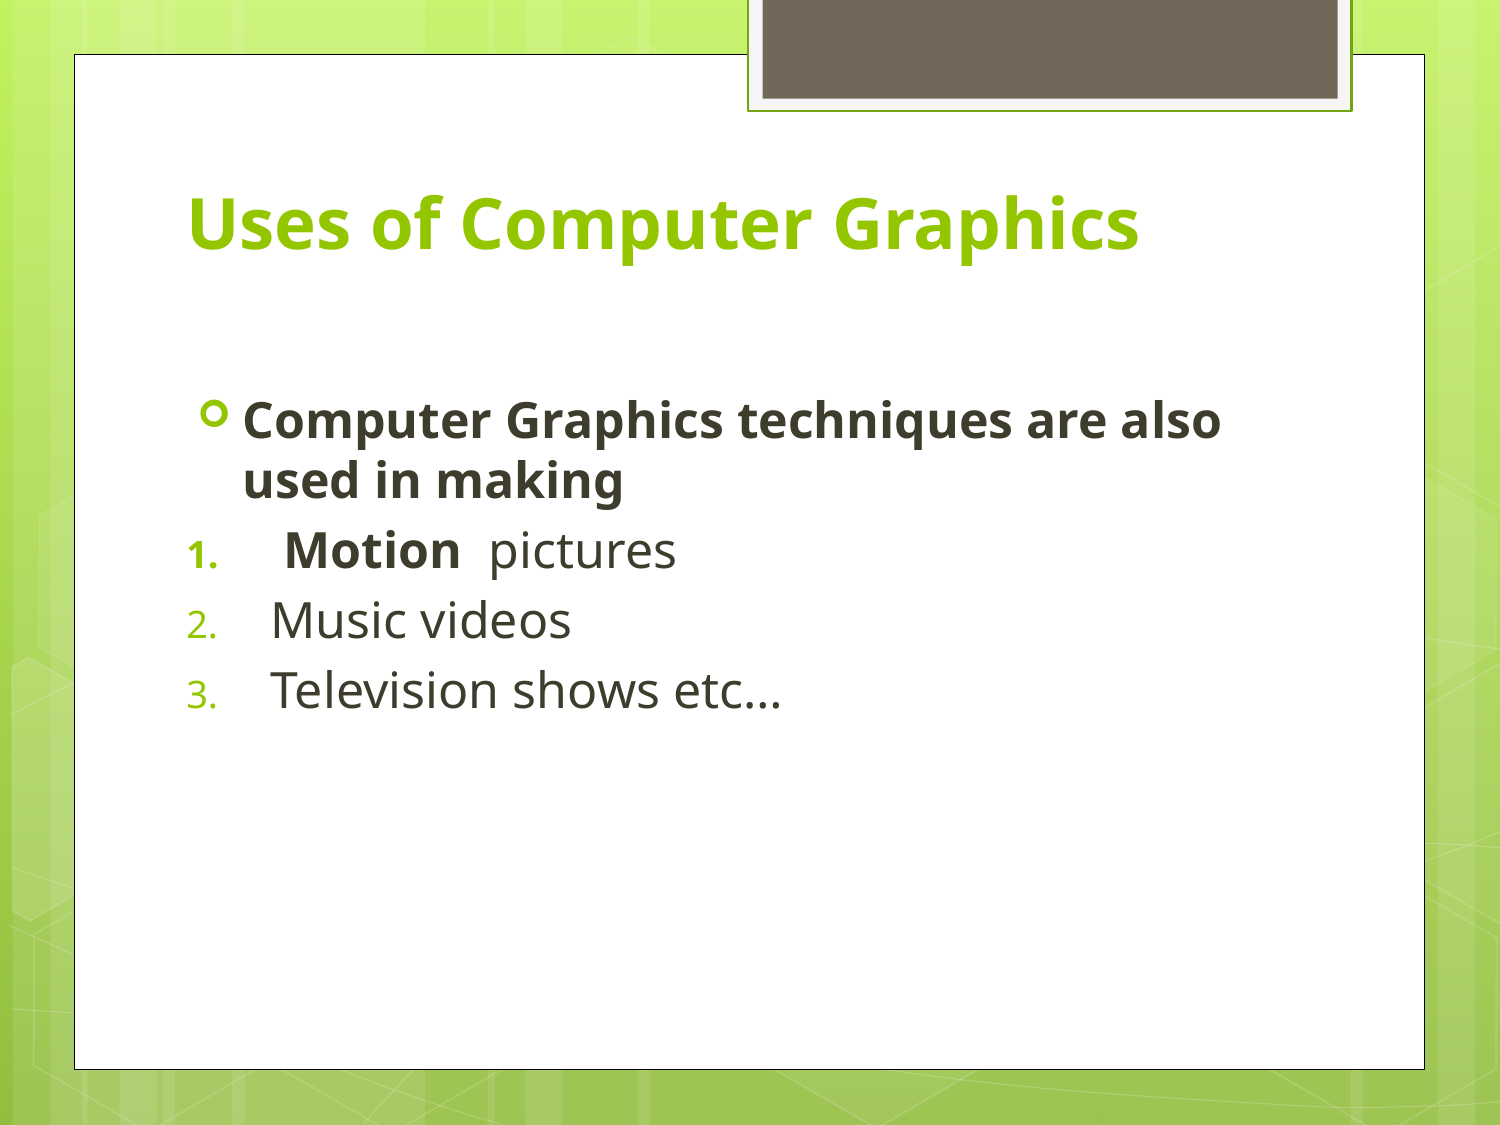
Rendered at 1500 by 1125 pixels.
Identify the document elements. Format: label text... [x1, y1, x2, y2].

list Computer Graphics techniques are also used in making Motion pictures Music videos Television shows etc… [171, 381, 1283, 957]
title Uses of Computer Graphics [171, 168, 1324, 357]
